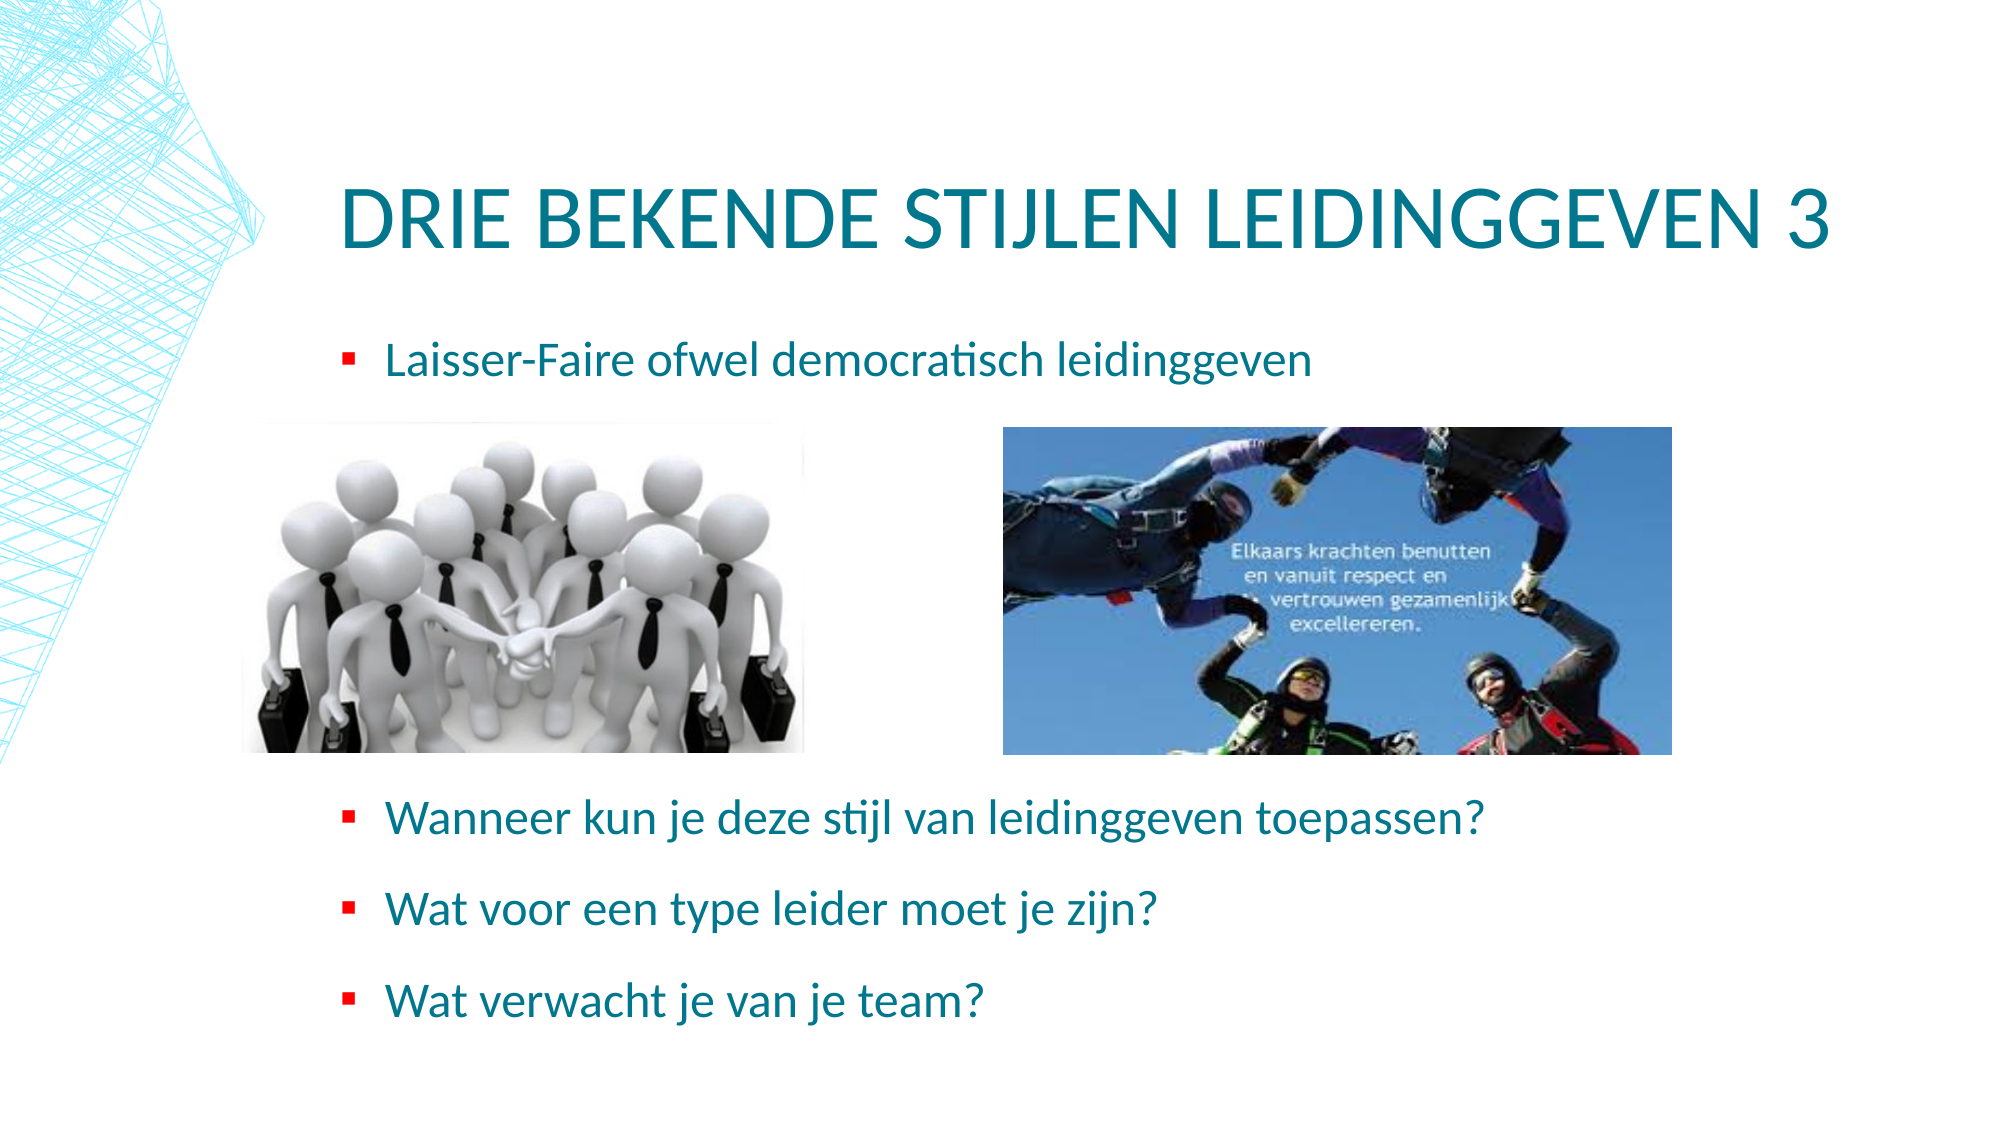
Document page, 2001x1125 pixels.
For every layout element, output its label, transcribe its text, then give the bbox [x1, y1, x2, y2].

picture [0, 0, 2001, 1125]
list Laisser-Faire ofwel democratisch leidinggeven Wanneer kun je deze stijl van leidinggeven toepassen? Wat voor een type leider moet je zijn? Wat verwacht je van je team? [324, 326, 1863, 1062]
title Drie bekende stijlen leidinggeven 3 [324, 62, 1863, 275]
